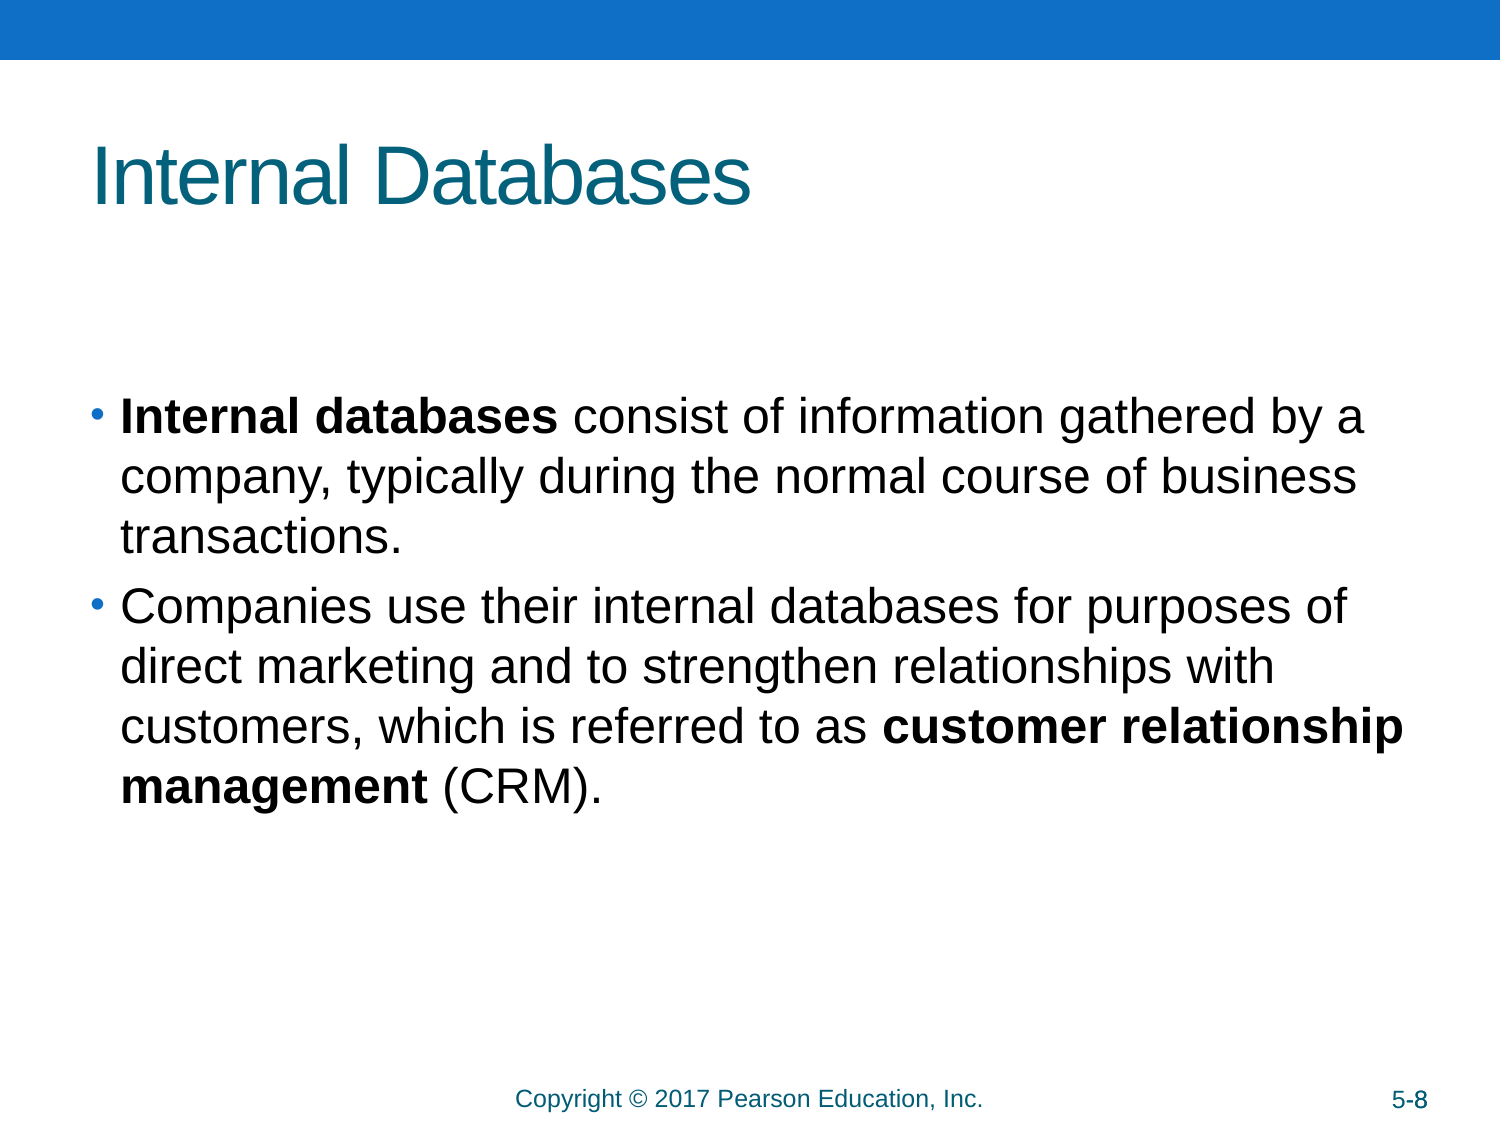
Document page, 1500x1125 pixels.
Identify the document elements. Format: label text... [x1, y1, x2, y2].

title Internal Databases [75, 90, 1425, 253]
list Internal databases consist of information gathered by a company, typically during the normal course of business transactions. Companies use their internal databases for purposes of direct marketing and to strengthen relationships with customers, which is referred to as customer relationship management (CRM). [75, 376, 1425, 1125]
